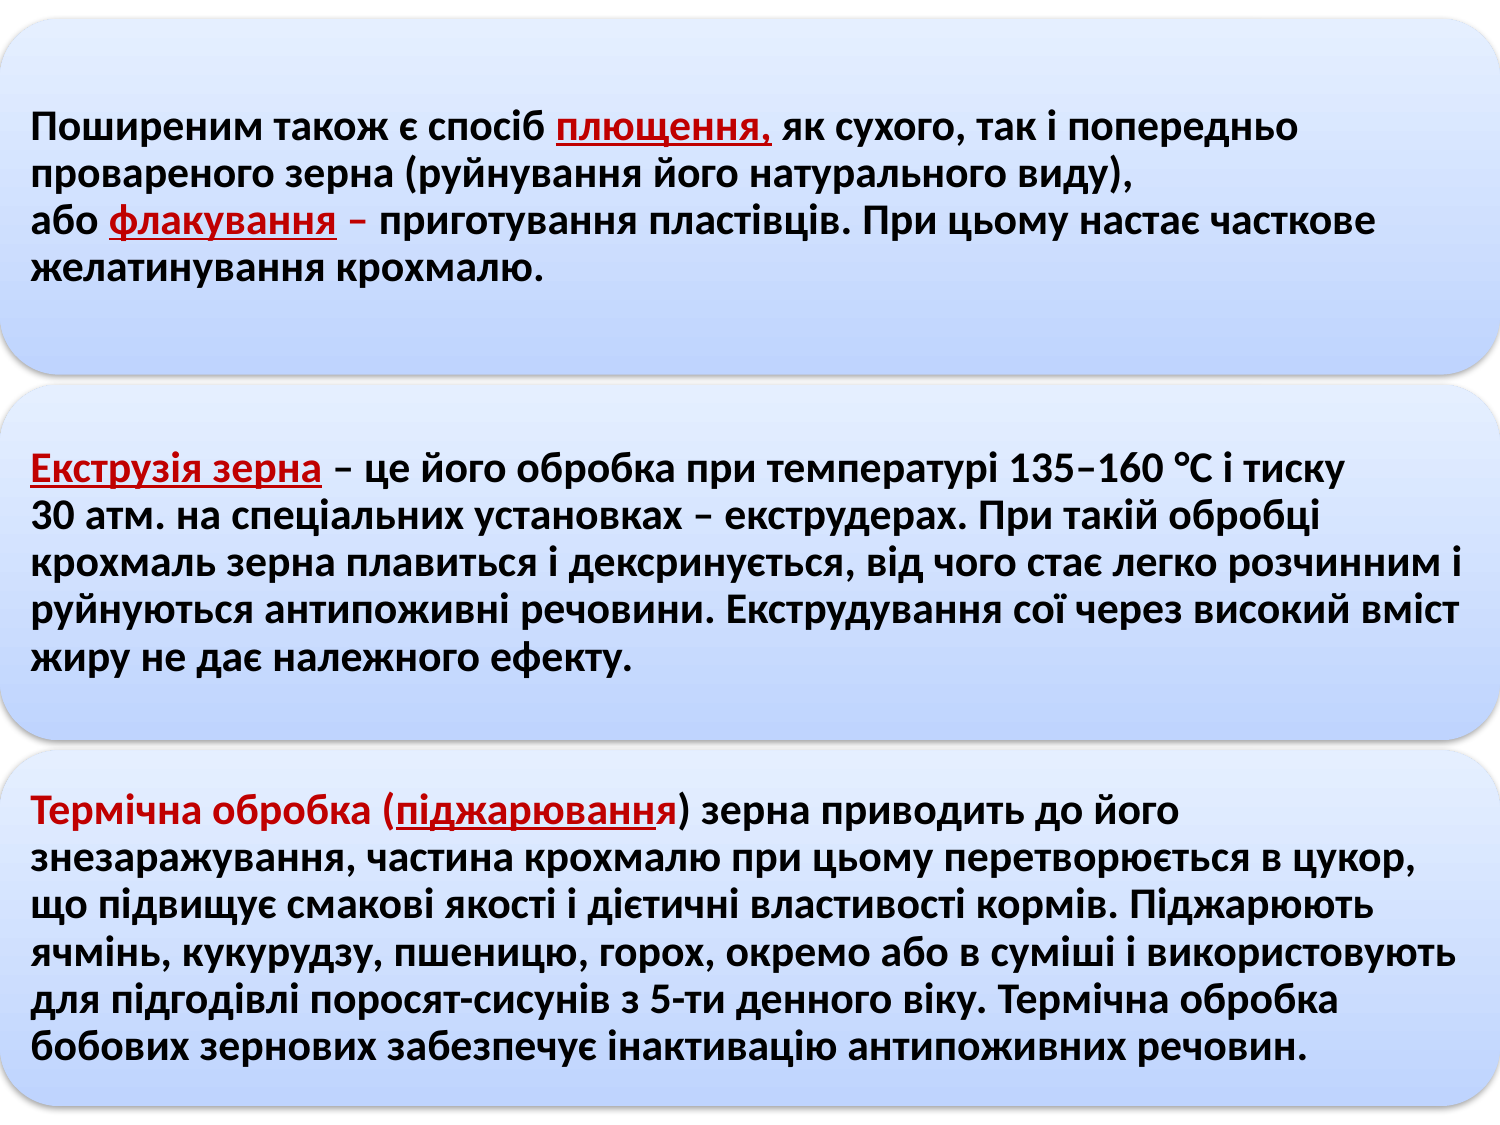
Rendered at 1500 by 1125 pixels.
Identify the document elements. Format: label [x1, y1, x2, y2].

text_box [0, 0, 1500, 1125]
